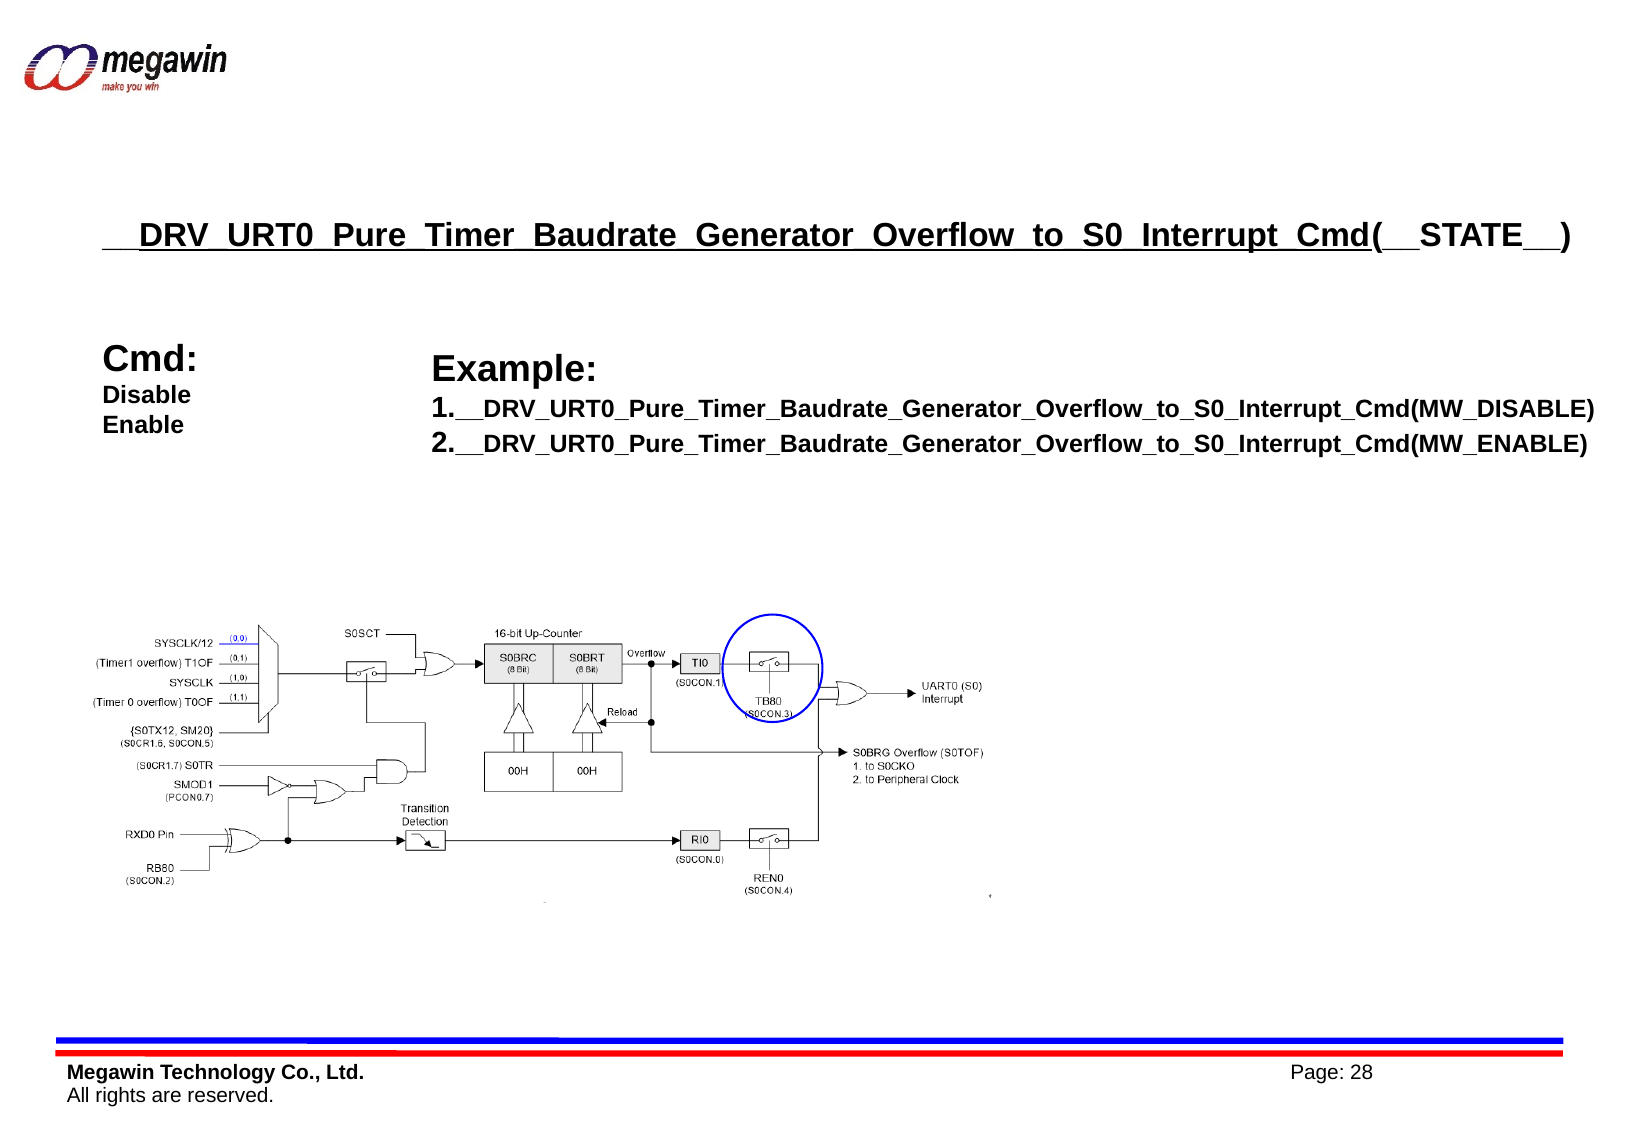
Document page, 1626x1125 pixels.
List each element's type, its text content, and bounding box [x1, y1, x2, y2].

text_box Cmd: Disable Enable [87, 326, 445, 446]
picture [19, 37, 231, 97]
text_box __DRV_URT0_Pure_Timer_Baudrate_Generator_Overflow_to_S0_Interrupt_Cmd(__STATE__) [87, 206, 1614, 261]
picture [87, 614, 992, 903]
text_box Example: 1.__DRV_URT0_Pure_Timer_Baudrate_Generator_Overflow_to_S0_Interrupt_Cmd(MW_DISABLE) 2.__DRV_URT0_Pure_Timer_Baudrate_Generator_Overflow_to_S0_Interrupt_Cmd(MW_ENABLE) [416, 336, 1625, 467]
